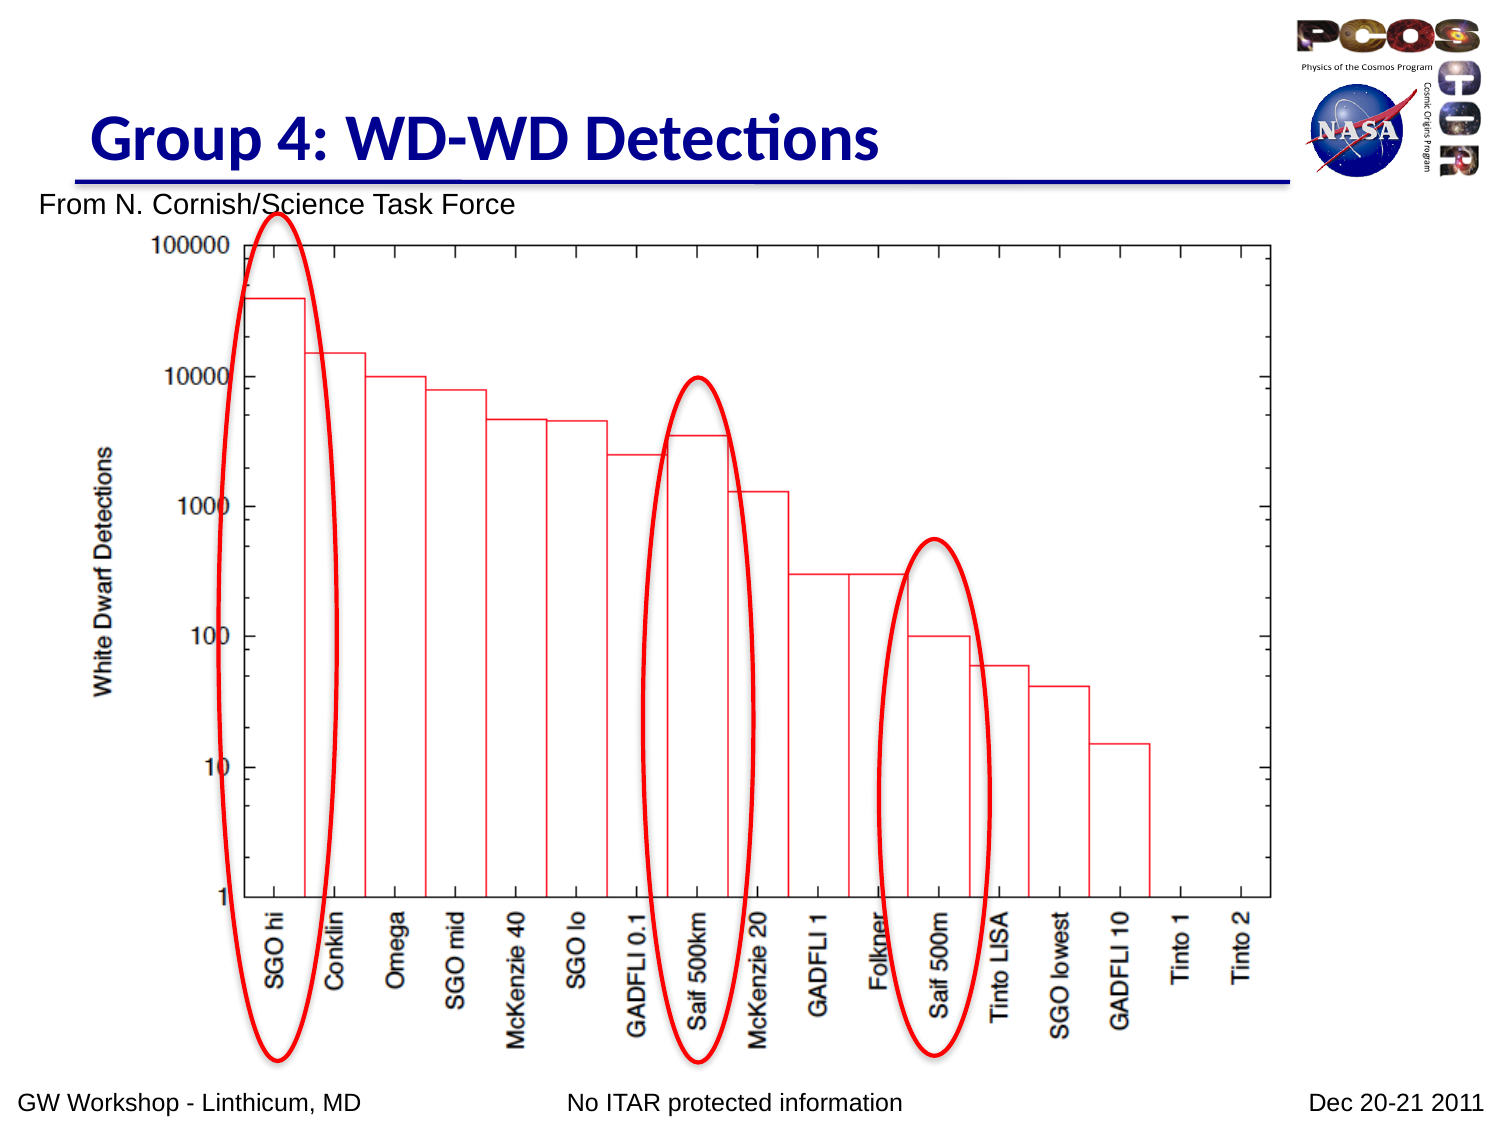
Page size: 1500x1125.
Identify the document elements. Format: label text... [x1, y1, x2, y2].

picture [1285, 15, 1486, 185]
text_box From N. Cornish/Science Task Force [23, 177, 532, 228]
title Group 4: WD-WD Detections [75, 39, 1328, 182]
picture [67, 211, 1333, 1085]
